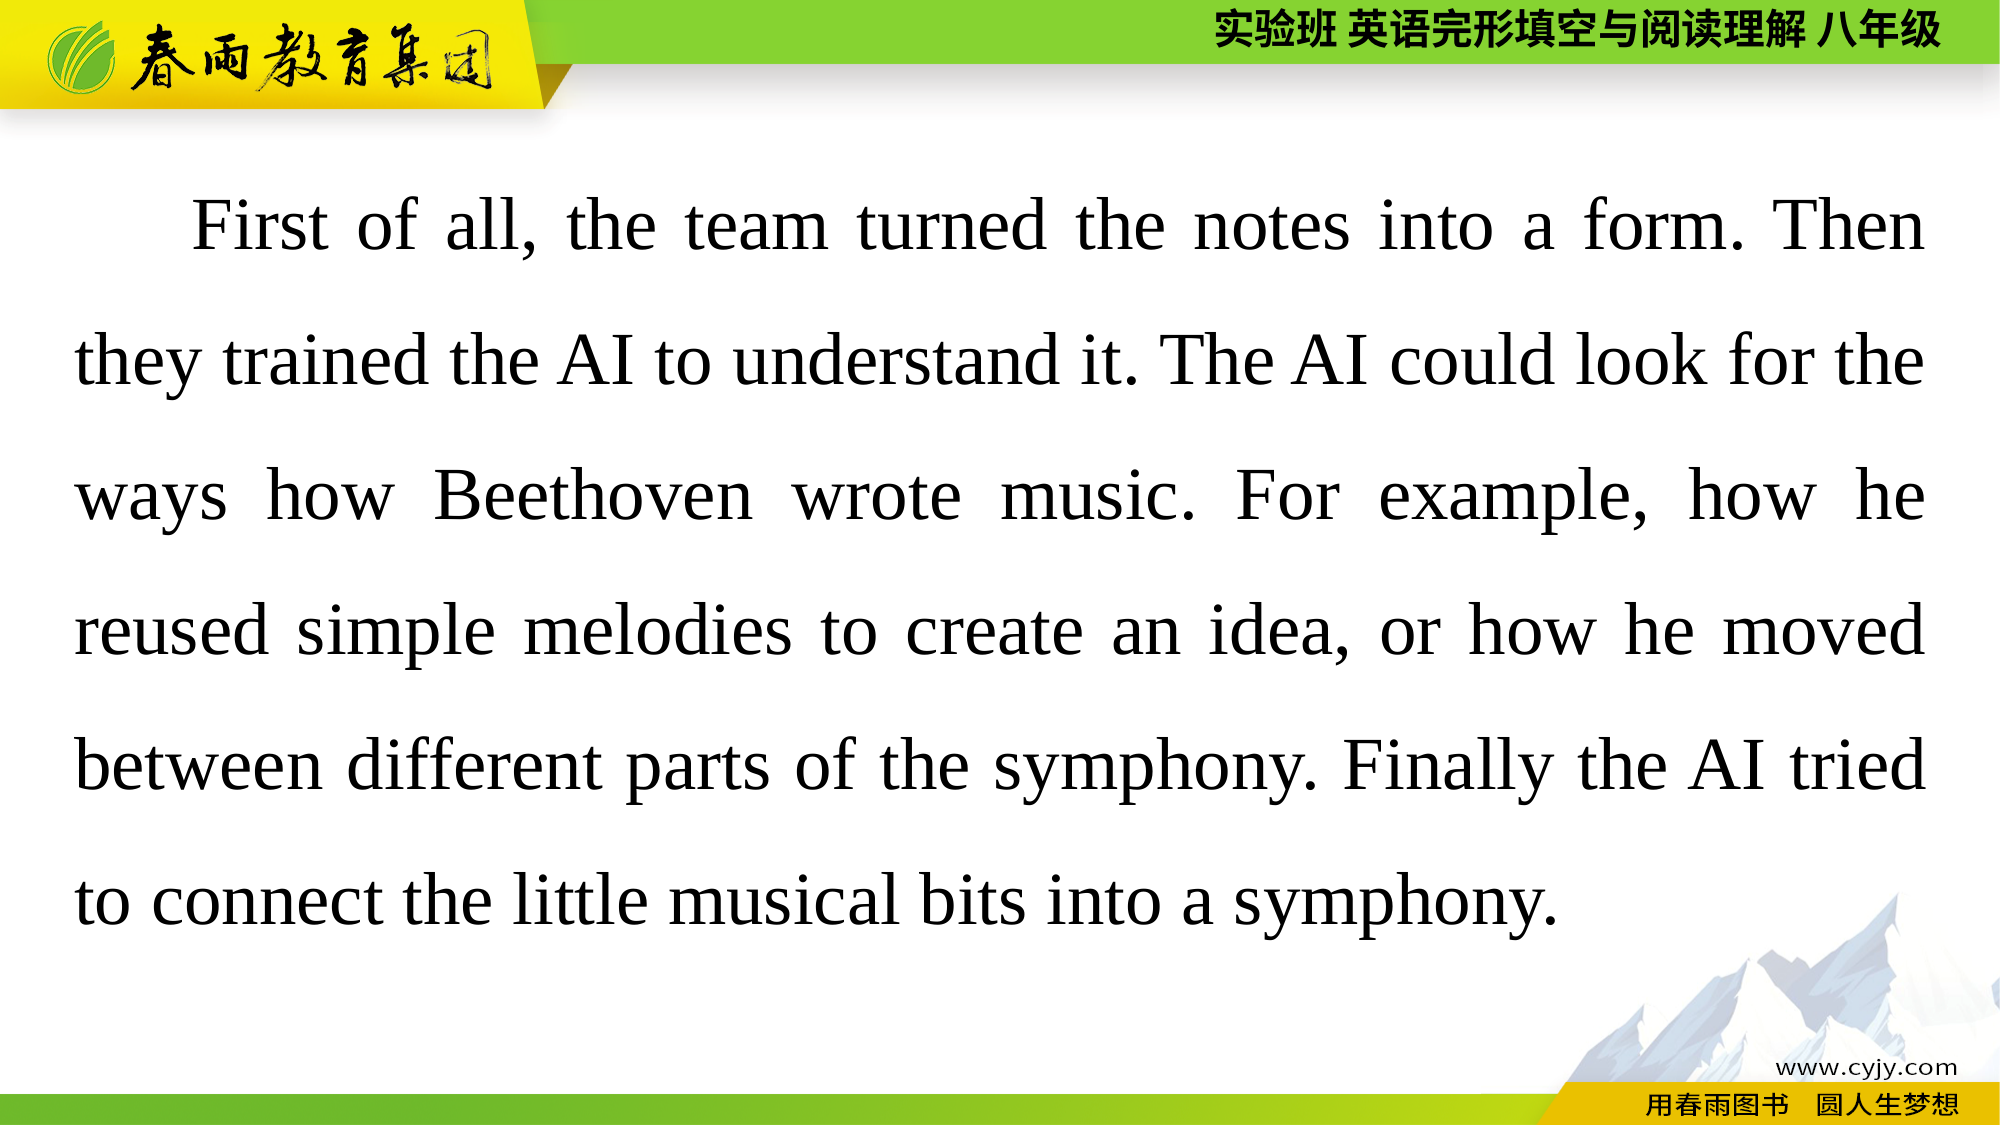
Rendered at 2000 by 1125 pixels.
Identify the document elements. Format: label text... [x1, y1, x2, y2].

list First of all, the team turned the notes into a form. Then they trained the AI to understand it. The AI could look for the ways how Beethoven wrote music. For example, how he reused simple melodies to create an idea, or how he moved between different parts of the symphony. Finally the AI tried to connect the little musical bits into a symphony. [59, 122, 1944, 956]
picture [0, 0, 2000, 1125]
